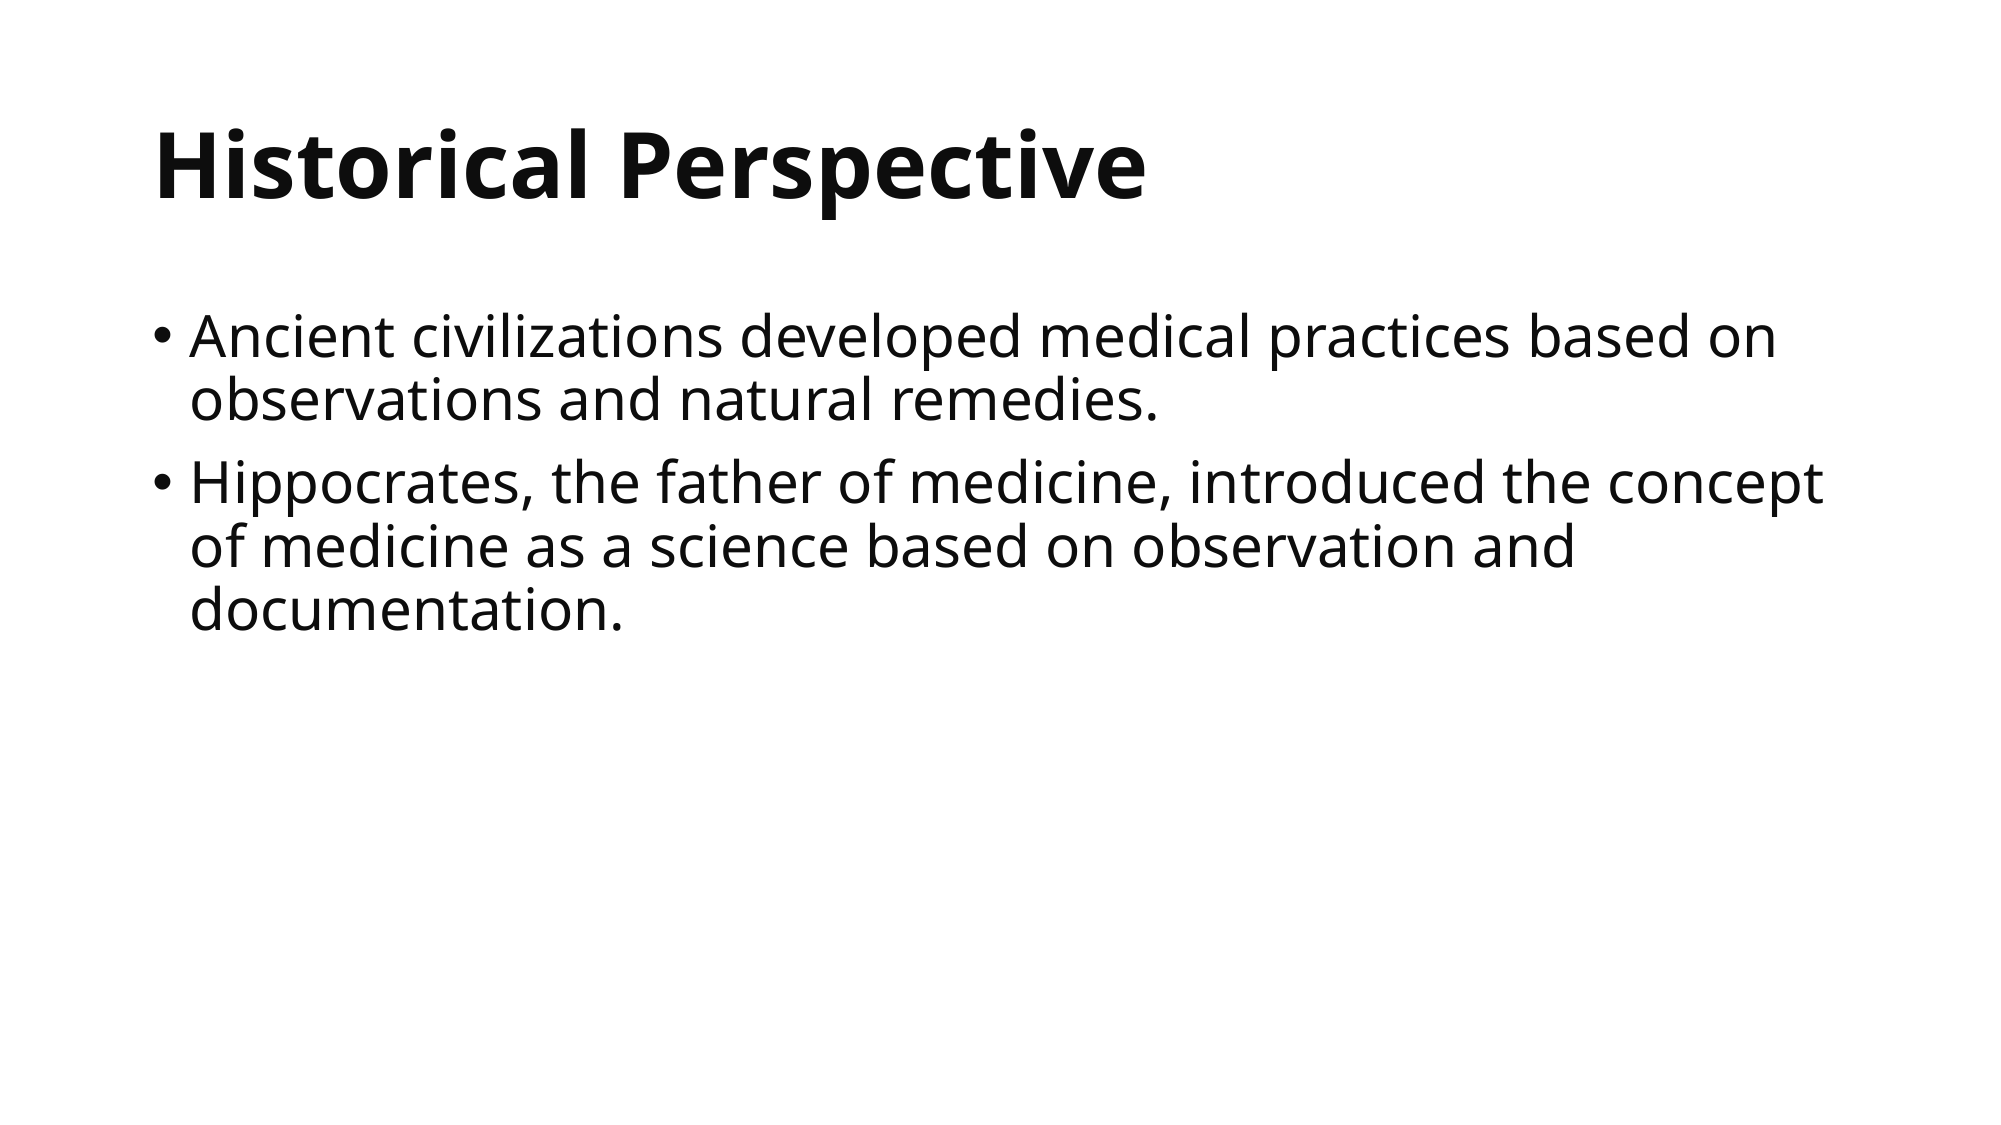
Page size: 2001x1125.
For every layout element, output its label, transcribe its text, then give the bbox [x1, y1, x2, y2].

title Historical Perspective [137, 59, 1863, 278]
list Ancient civilizations developed medical practices based on observations and natural remedies. Hippocrates, the father of medicine, introduced the concept of medicine as a science based on observation and documentation. [137, 299, 1863, 1014]
